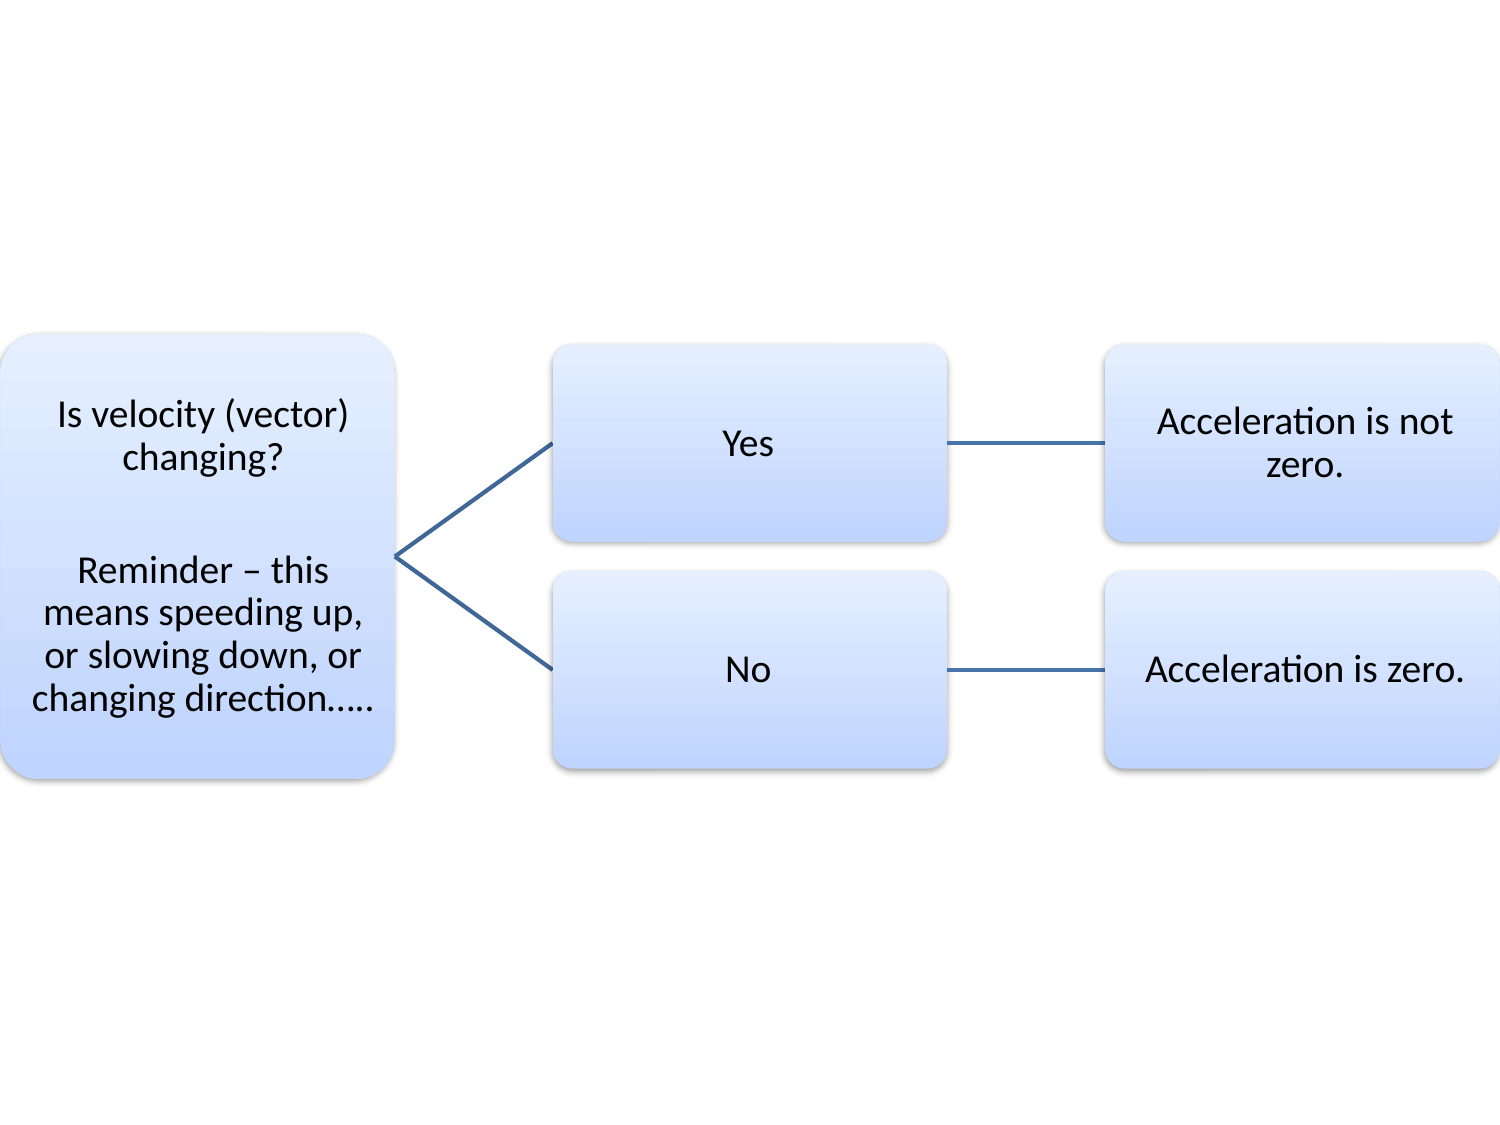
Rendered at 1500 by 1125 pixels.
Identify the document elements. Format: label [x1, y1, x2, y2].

text_box [0, 15, 1500, 1098]
